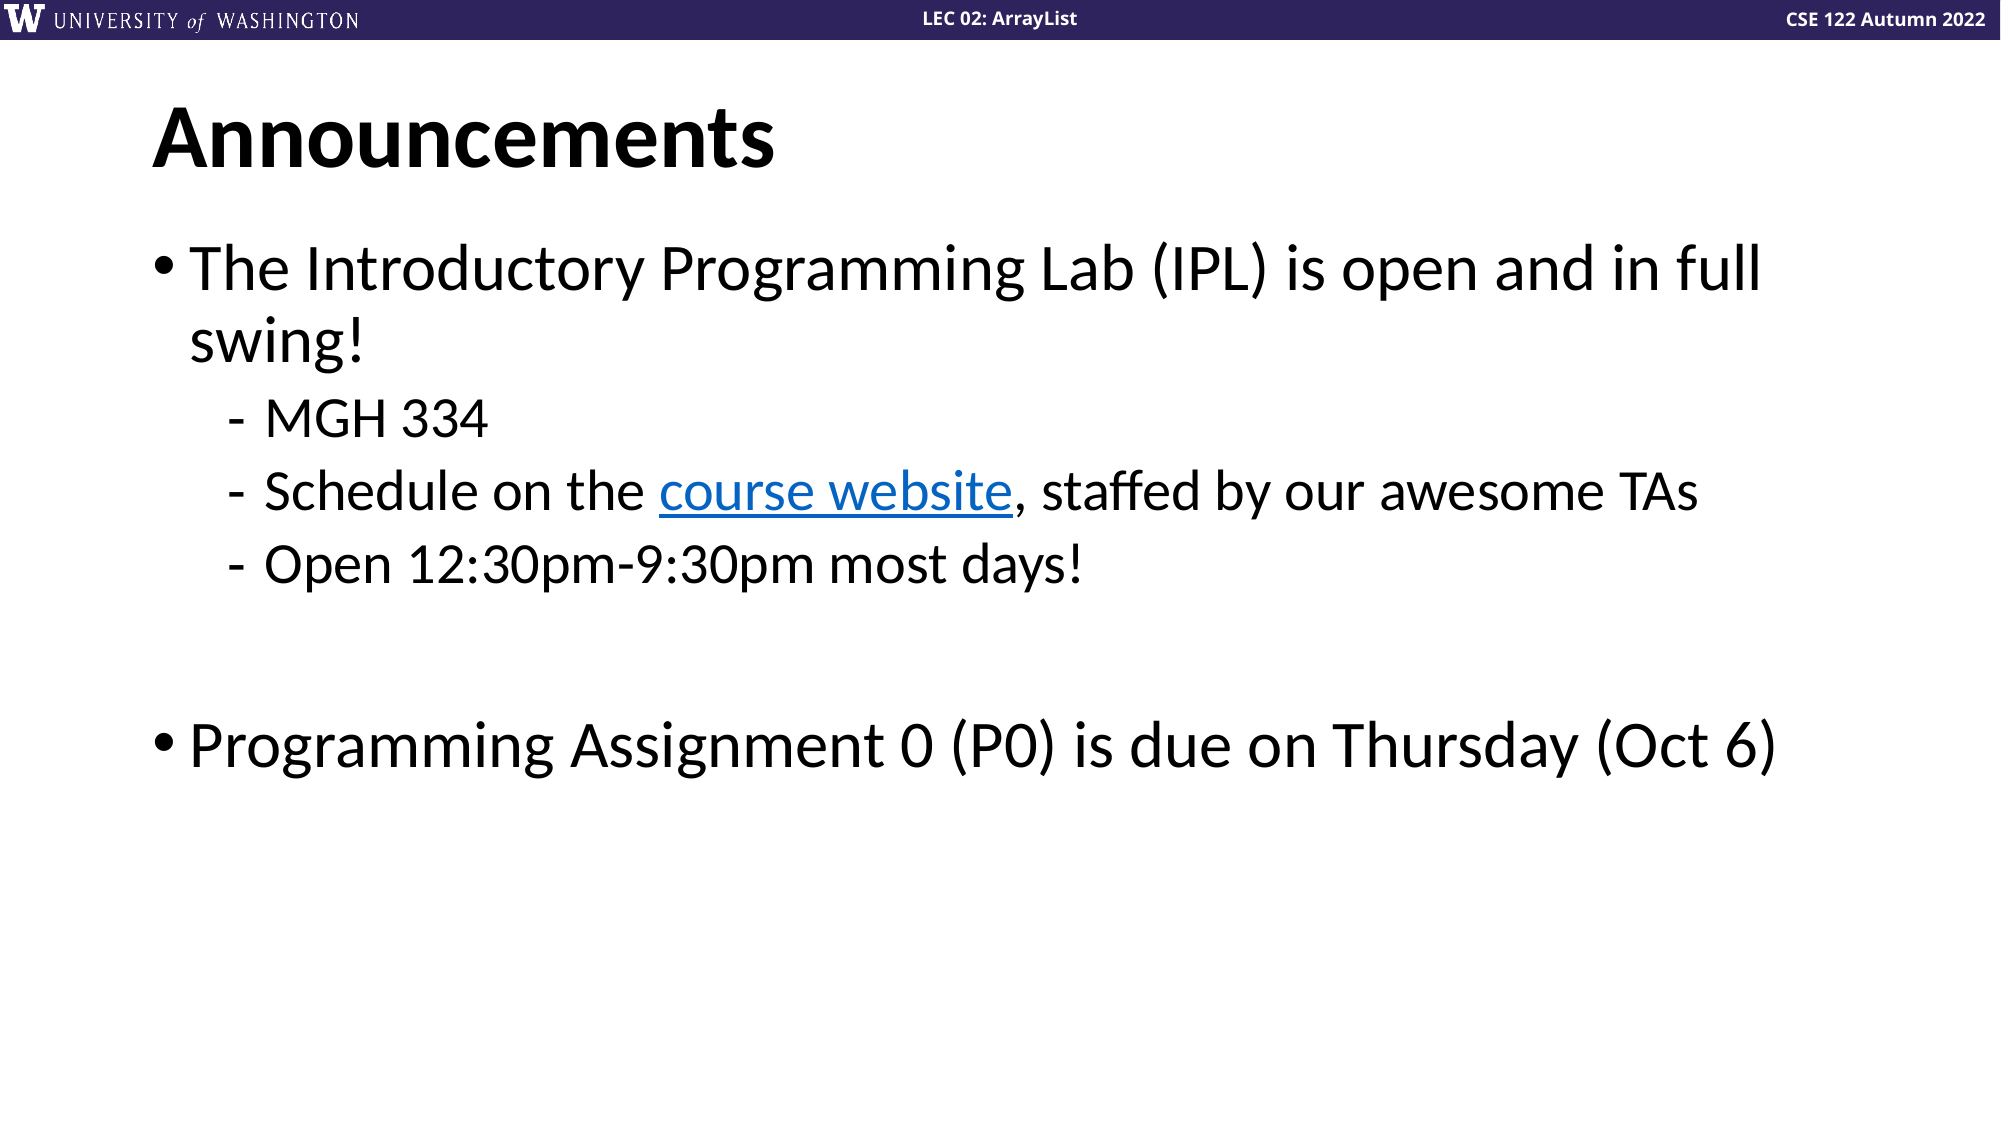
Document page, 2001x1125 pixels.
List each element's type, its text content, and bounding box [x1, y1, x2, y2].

list The Introductory Programming Lab (IPL) is open and in full swing! MGH 334 Schedule on the course website, staffed by our awesome TAs Open 12:30pm-9:30pm most days! Programming Assignment 0 (P0) is due on Thursday (Oct 6) [137, 224, 1863, 1014]
picture [4, 4, 358, 33]
title Announcements [137, 74, 1863, 200]
